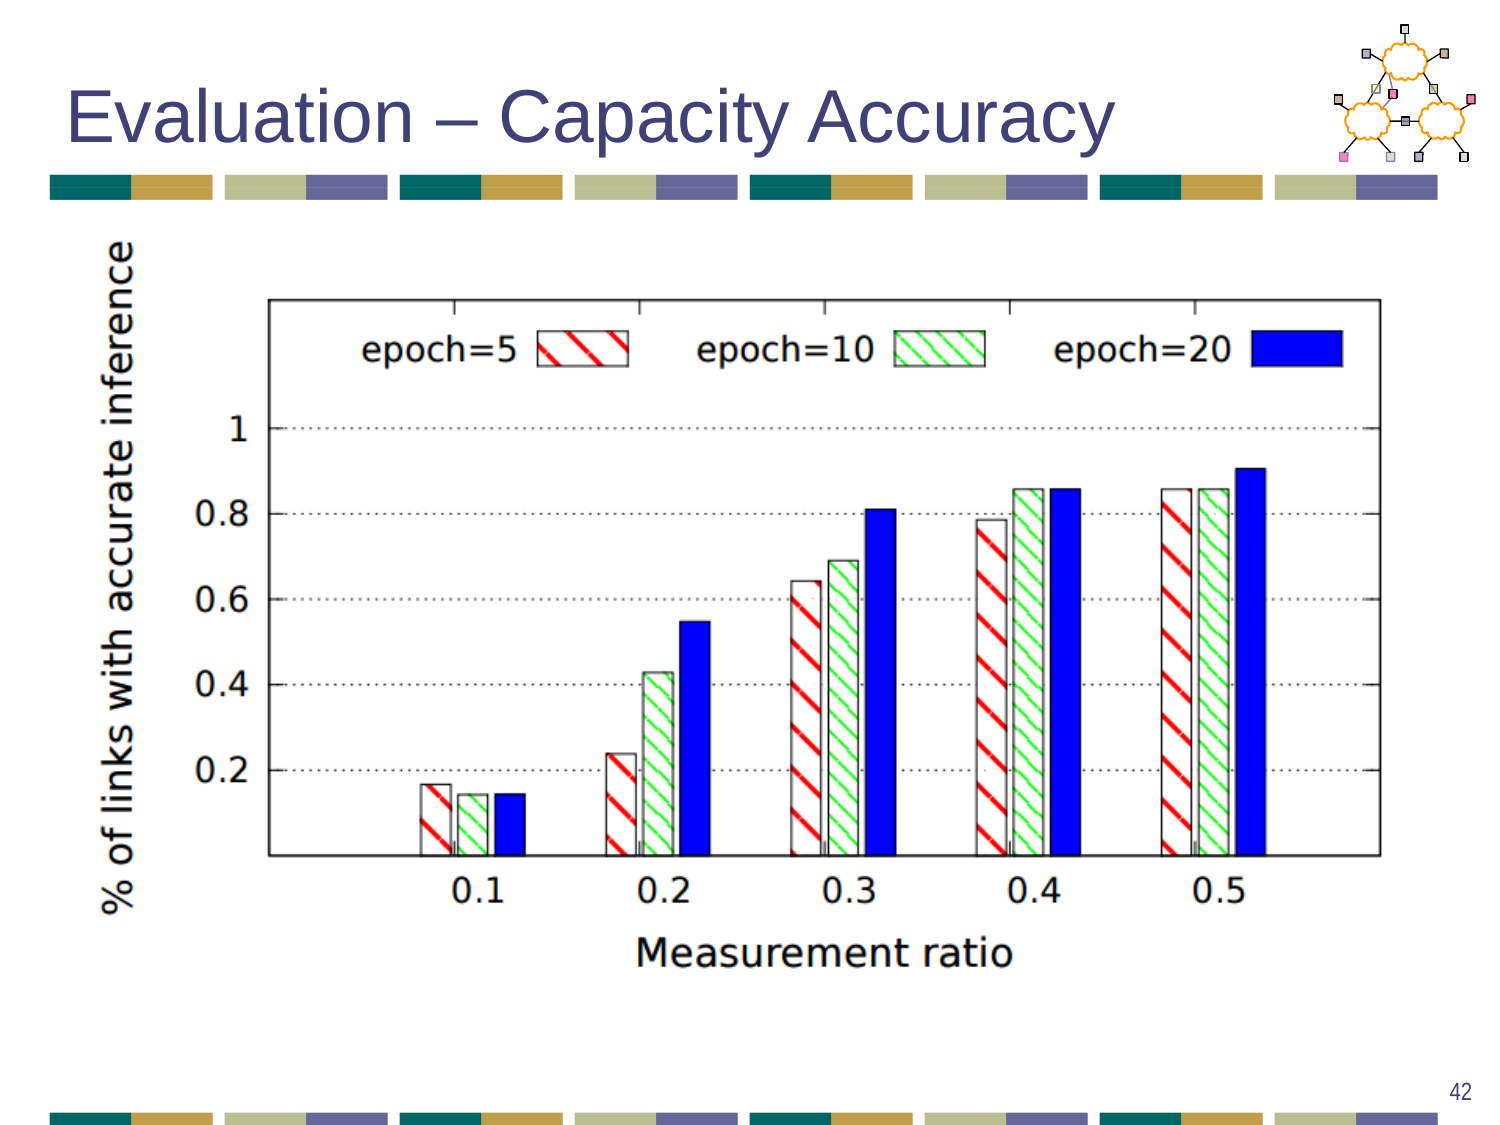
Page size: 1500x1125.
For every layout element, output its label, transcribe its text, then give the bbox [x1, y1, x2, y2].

slide_number 42 [1174, 1037, 1488, 1113]
title Evaluation – Capacity Accuracy [50, 62, 1438, 163]
picture [96, 221, 1391, 979]
